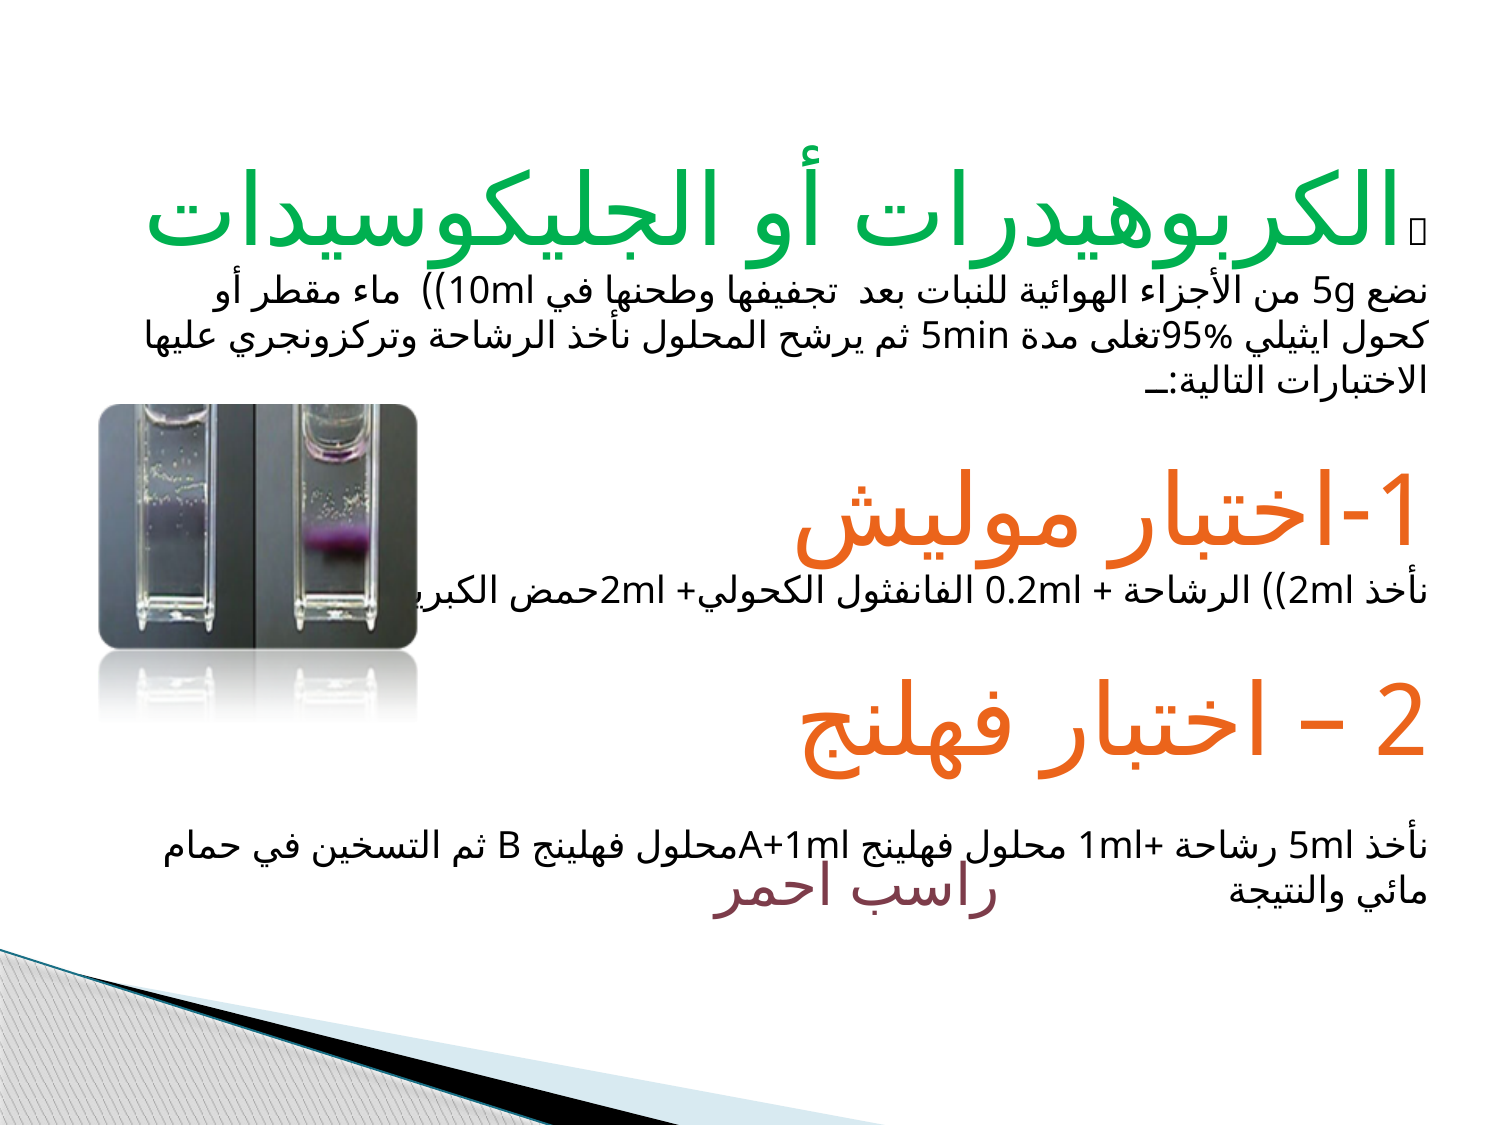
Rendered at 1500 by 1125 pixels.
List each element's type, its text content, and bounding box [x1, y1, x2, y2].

text_box راسب احمر [685, 839, 1015, 925]
picture [97, 404, 421, 725]
text_box الكربوهيدرات أو الجليكوسيدات نضع 5g من الأجزاء الهوائية للنبات بعد تجفيفها وطحنها في 10ml)) ماء مقطر أو كحول ايثيلي %95تغلى مدة 5min ثم يرشح المحلول نأخذ الرشاحة وتركزونجري عليها الاختبارات التالية:ــ 1-اختبار موليش نأخذ 2ml)) الرشاحة + 0.2ml الفانفثول الكحولي+ 2mlحمض الكبريتيك 2 – اختبار فهلنج نأخذ 5ml رشاحة +1ml محلول فهلينج A+1mlمحلول فهلينج B ثم التسخين في حمام مائي والنتيجة [103, 138, 1444, 918]
